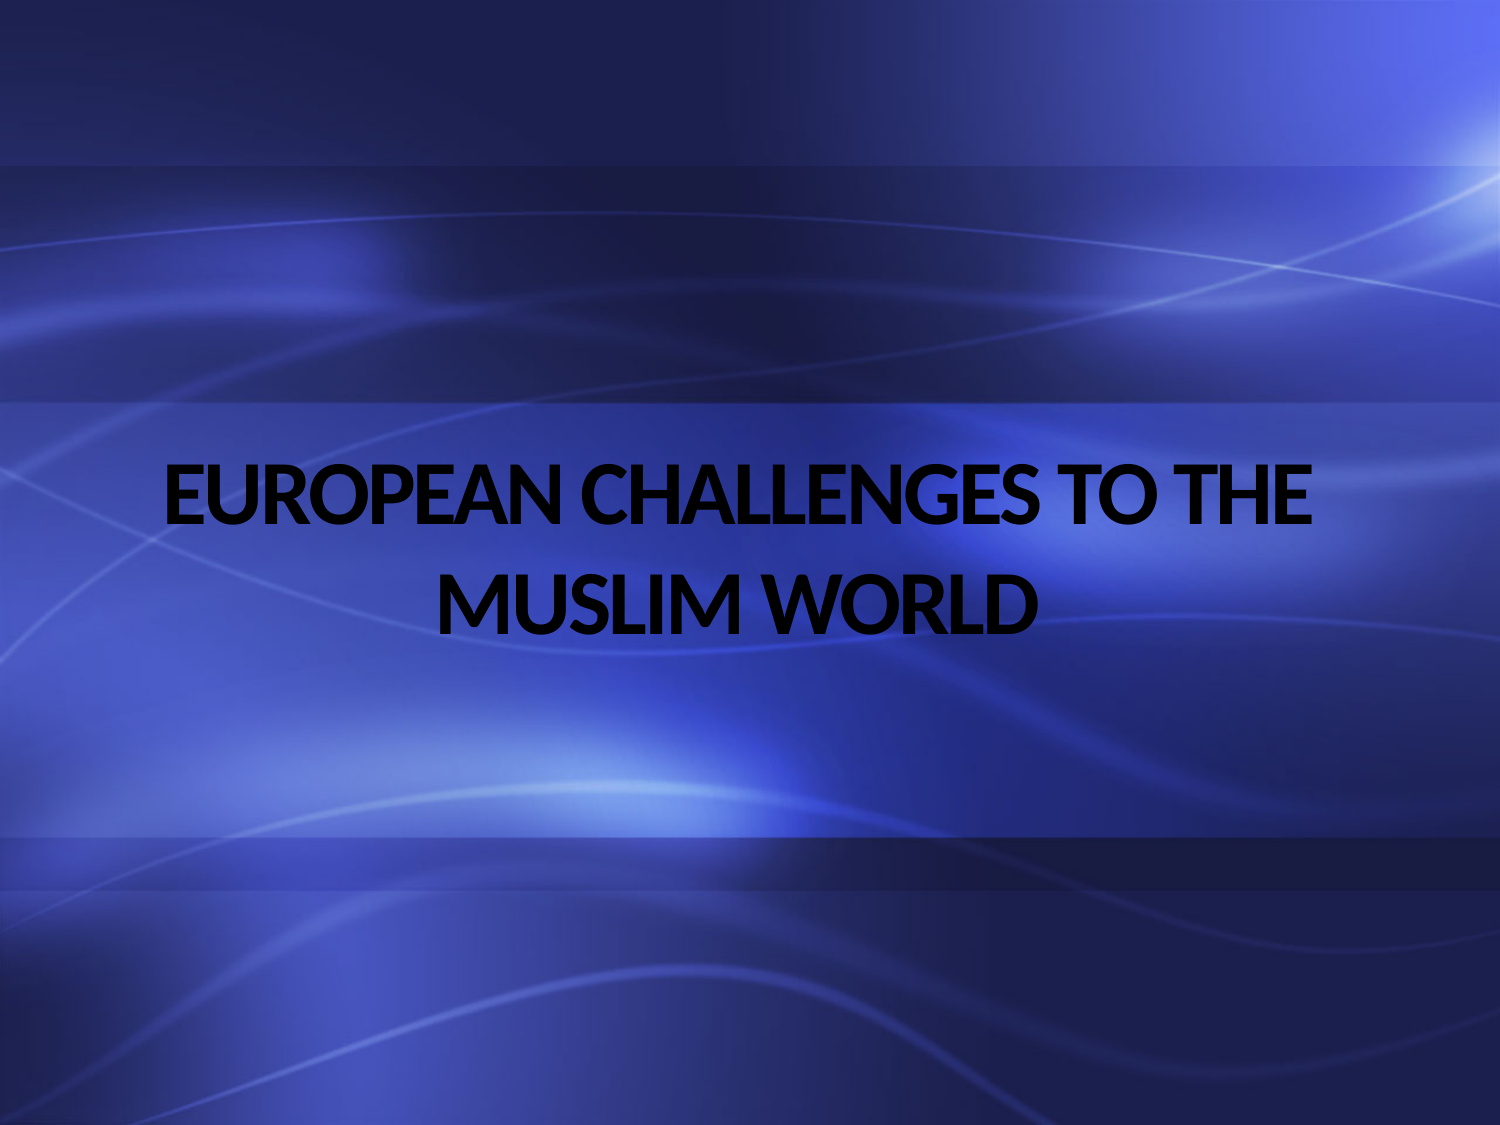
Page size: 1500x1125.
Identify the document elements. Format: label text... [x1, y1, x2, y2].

picture [0, 0, 1500, 1125]
title European Challenges to the Muslim world [99, 425, 1375, 649]
